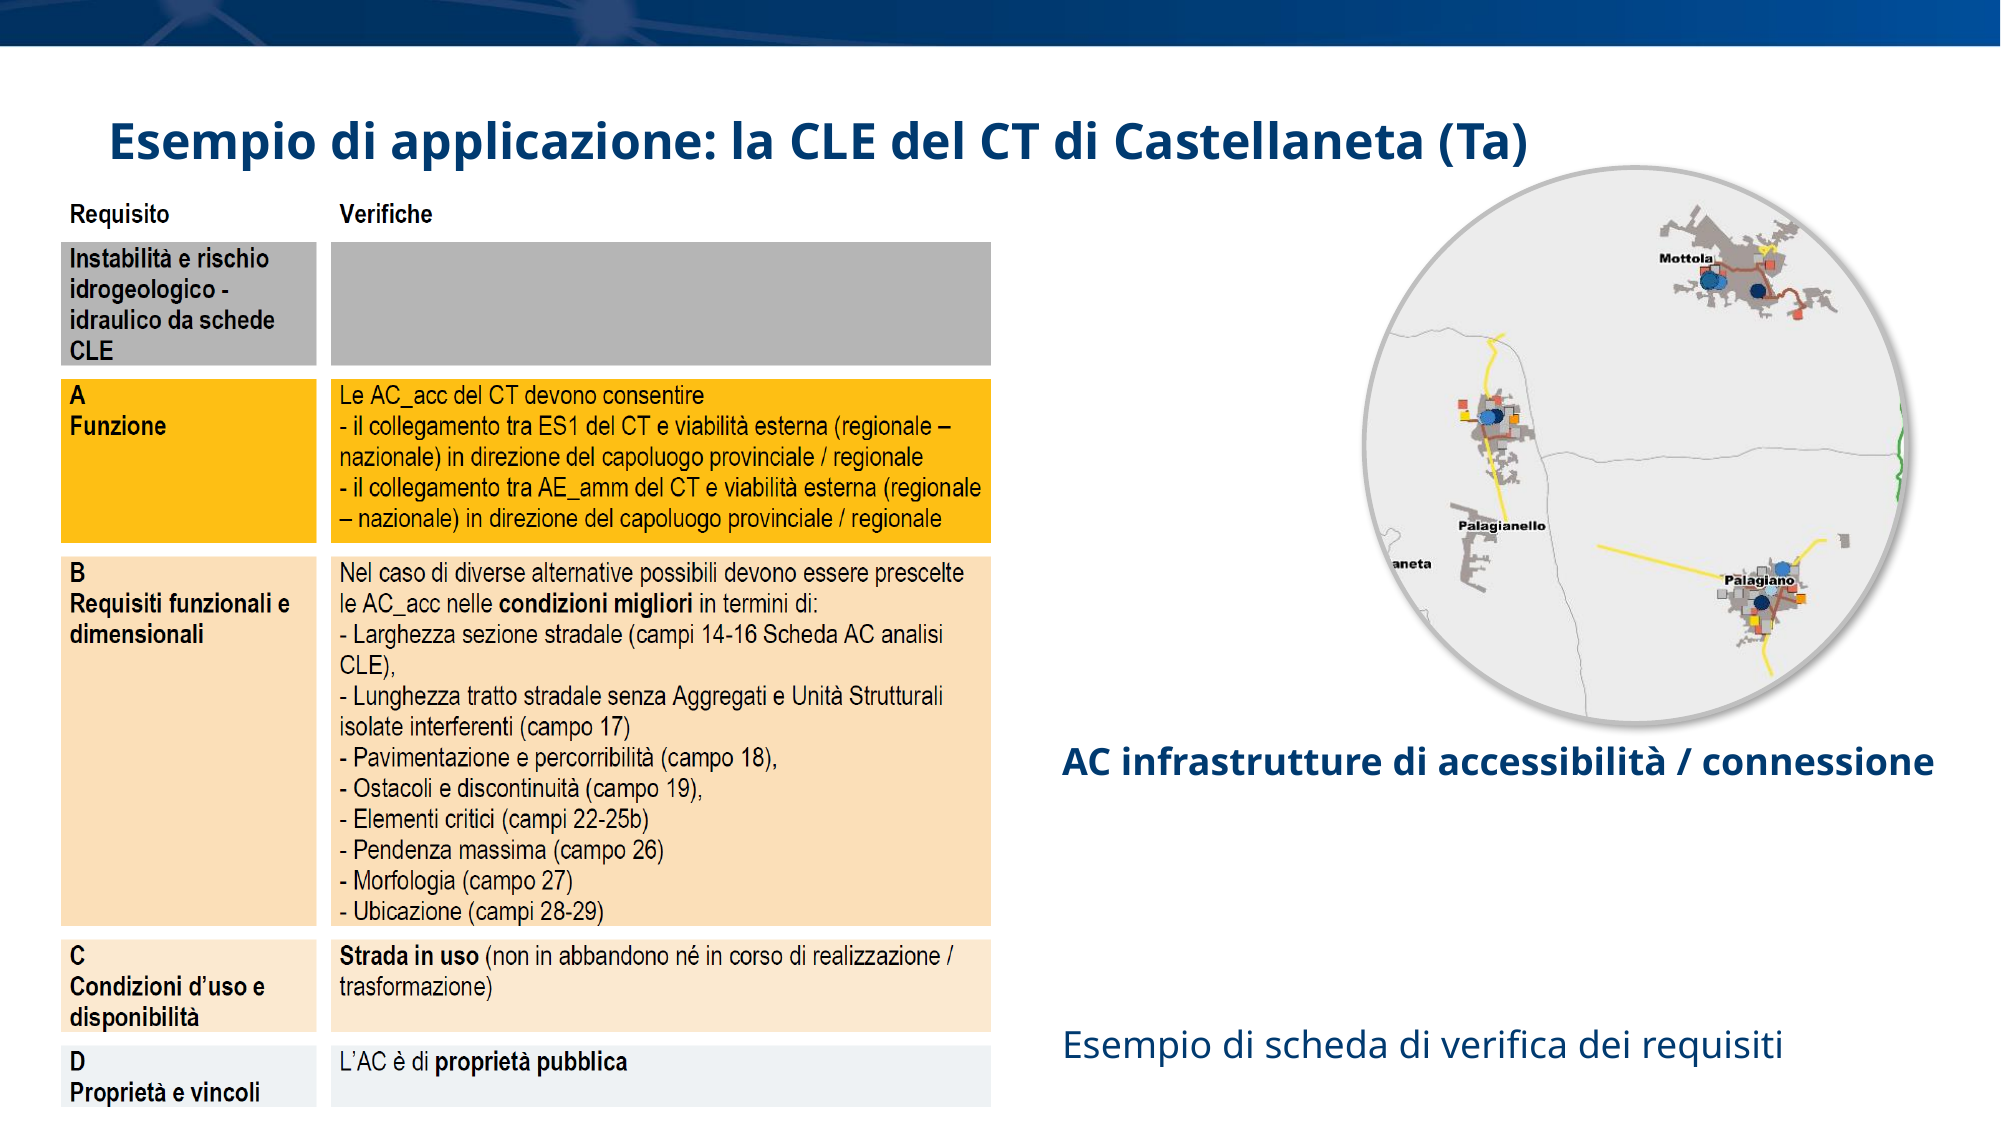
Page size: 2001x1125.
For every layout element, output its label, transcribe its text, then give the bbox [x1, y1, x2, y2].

text_box Esempio di applicazione: la CLE del CT di Castellaneta (Ta) [93, 102, 1941, 178]
text_box AC infrastrutture di accessibilità / connessione [1047, 730, 2000, 791]
picture [0, 0, 2001, 1125]
text_box Esempio di scheda di verifica dei requisiti [1047, 1013, 1995, 1074]
